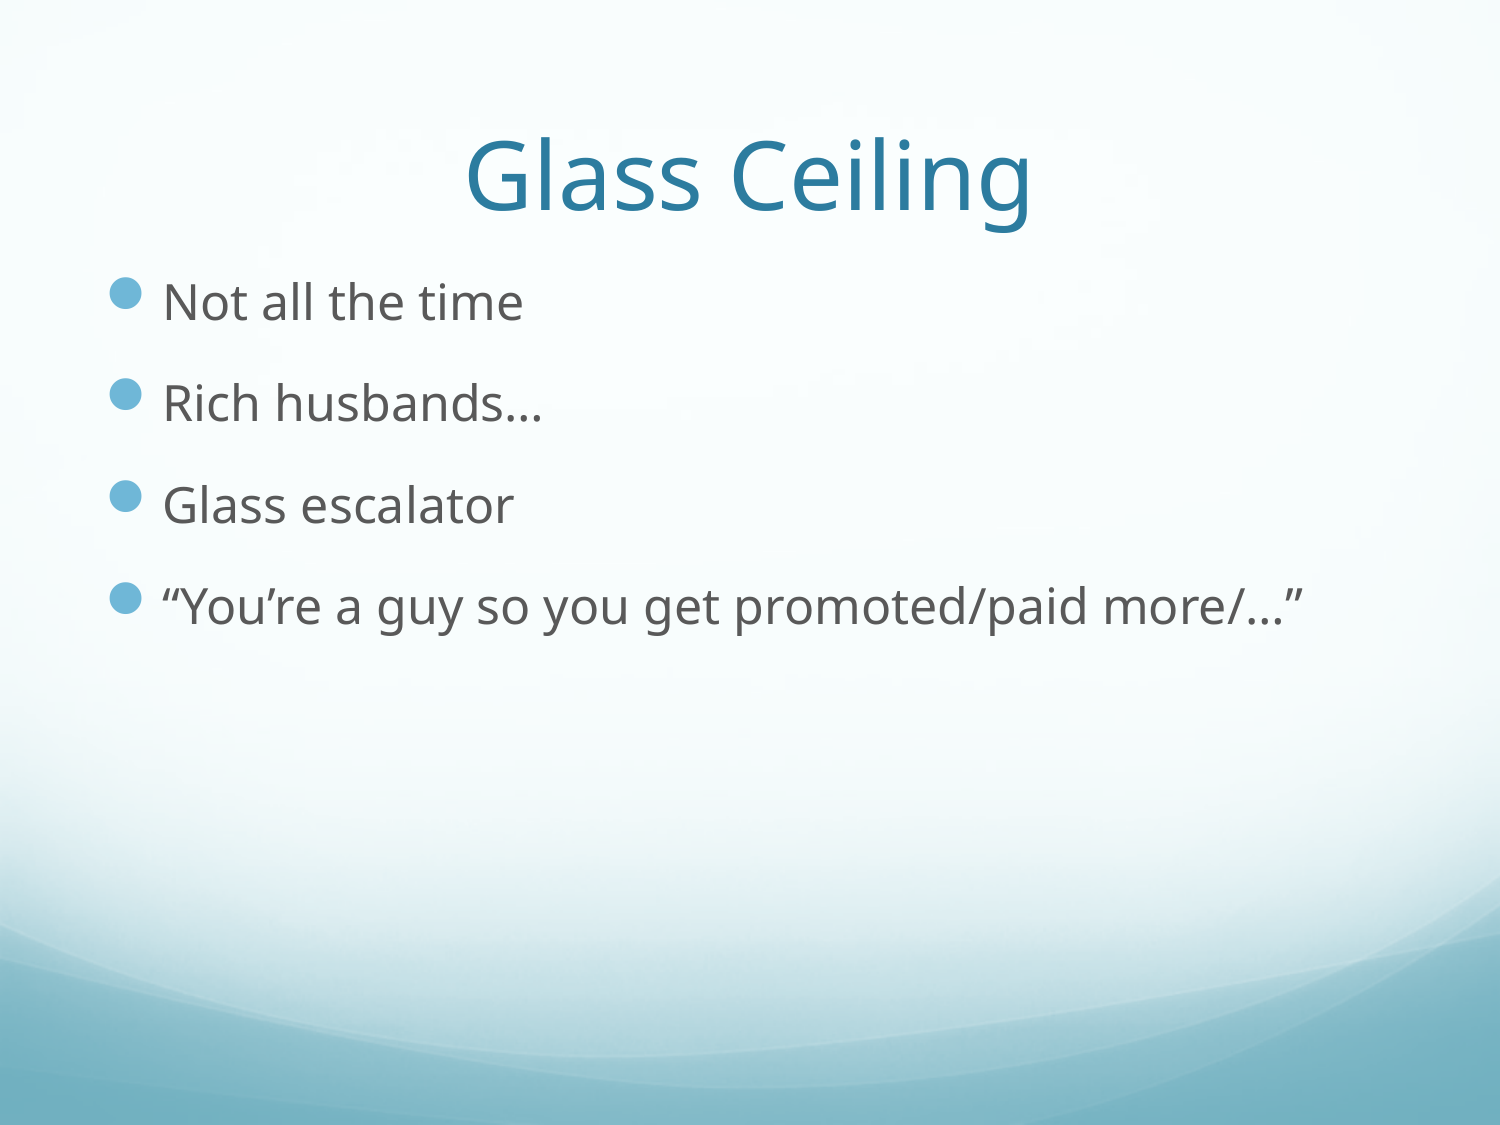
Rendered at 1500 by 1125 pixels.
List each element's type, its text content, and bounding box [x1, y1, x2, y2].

list Not all the time Rich husbands… Glass escalator “You’re a guy so you get promoted/paid more/…” [90, 262, 1410, 975]
title Glass Ceiling [90, 17, 1410, 237]
